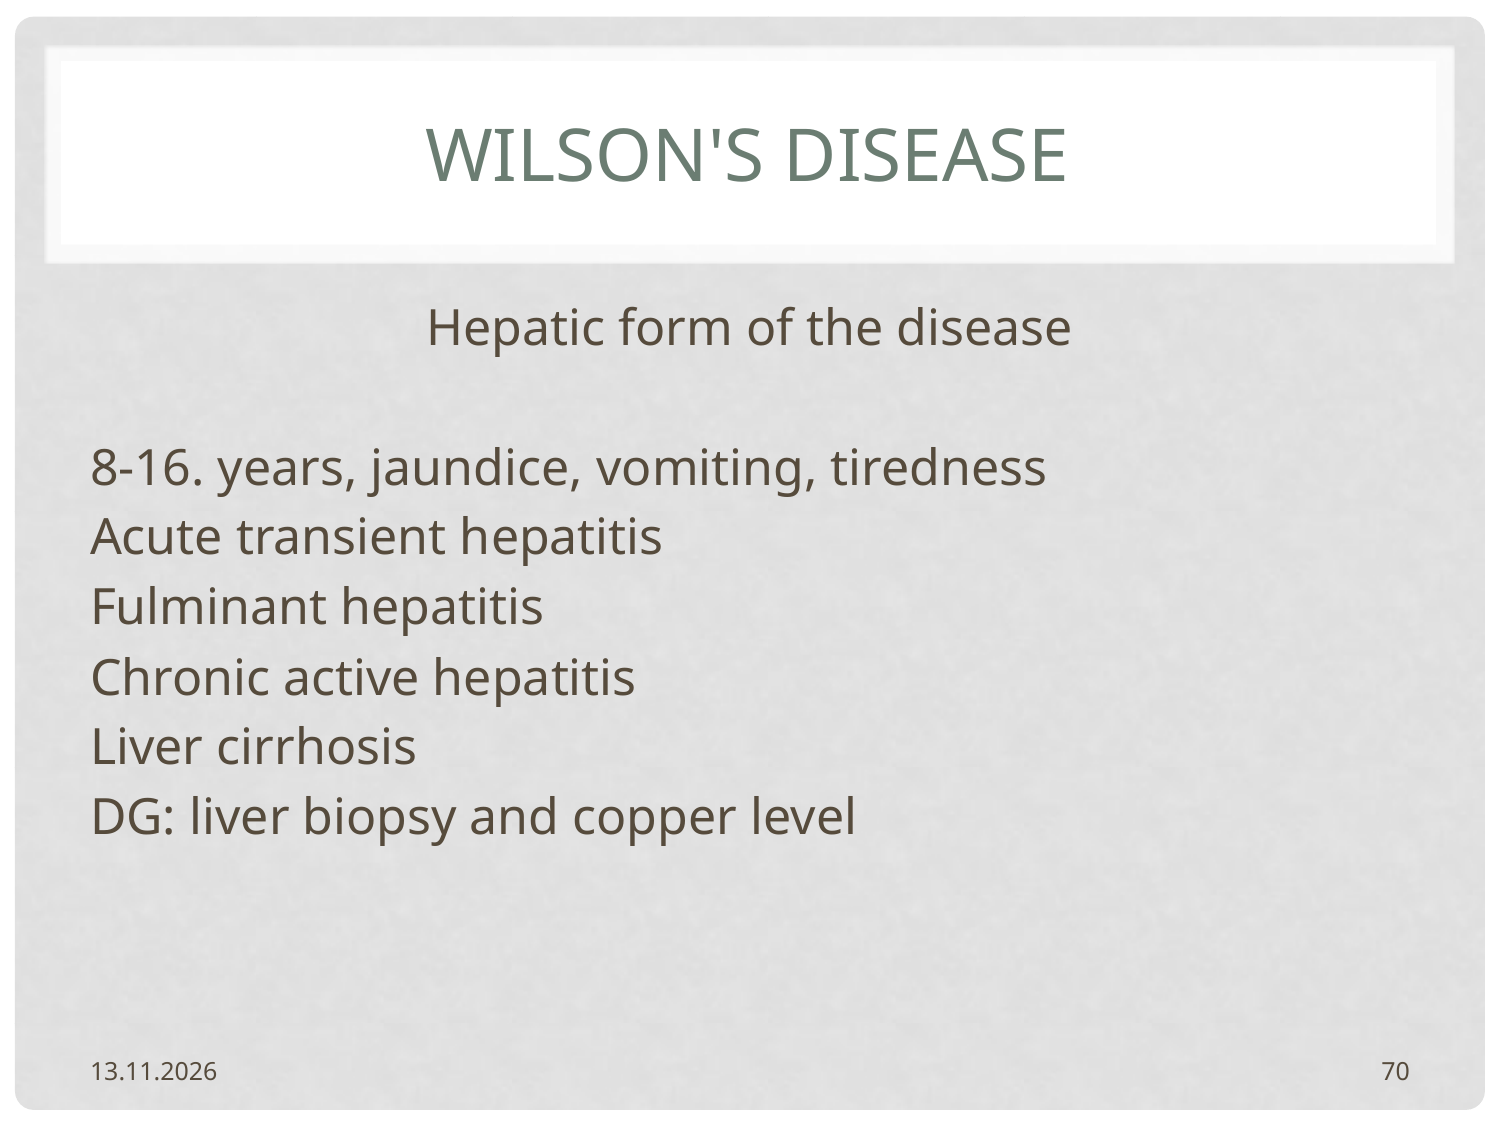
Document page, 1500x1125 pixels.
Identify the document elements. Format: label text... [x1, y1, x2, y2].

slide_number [75, 1042, 425, 1103]
title Wilson's disease [69, 66, 1425, 238]
slide_number 70 [1074, 1042, 1425, 1103]
list Hepatic form of the disease 8-16. years, jaundice, vomiting, tiredness Acute transient hepatitis Fulminant hepatitis Chronic active hepatitis Liver cirrhosis DG: liver biopsy and copper level [75, 287, 1425, 1005]
